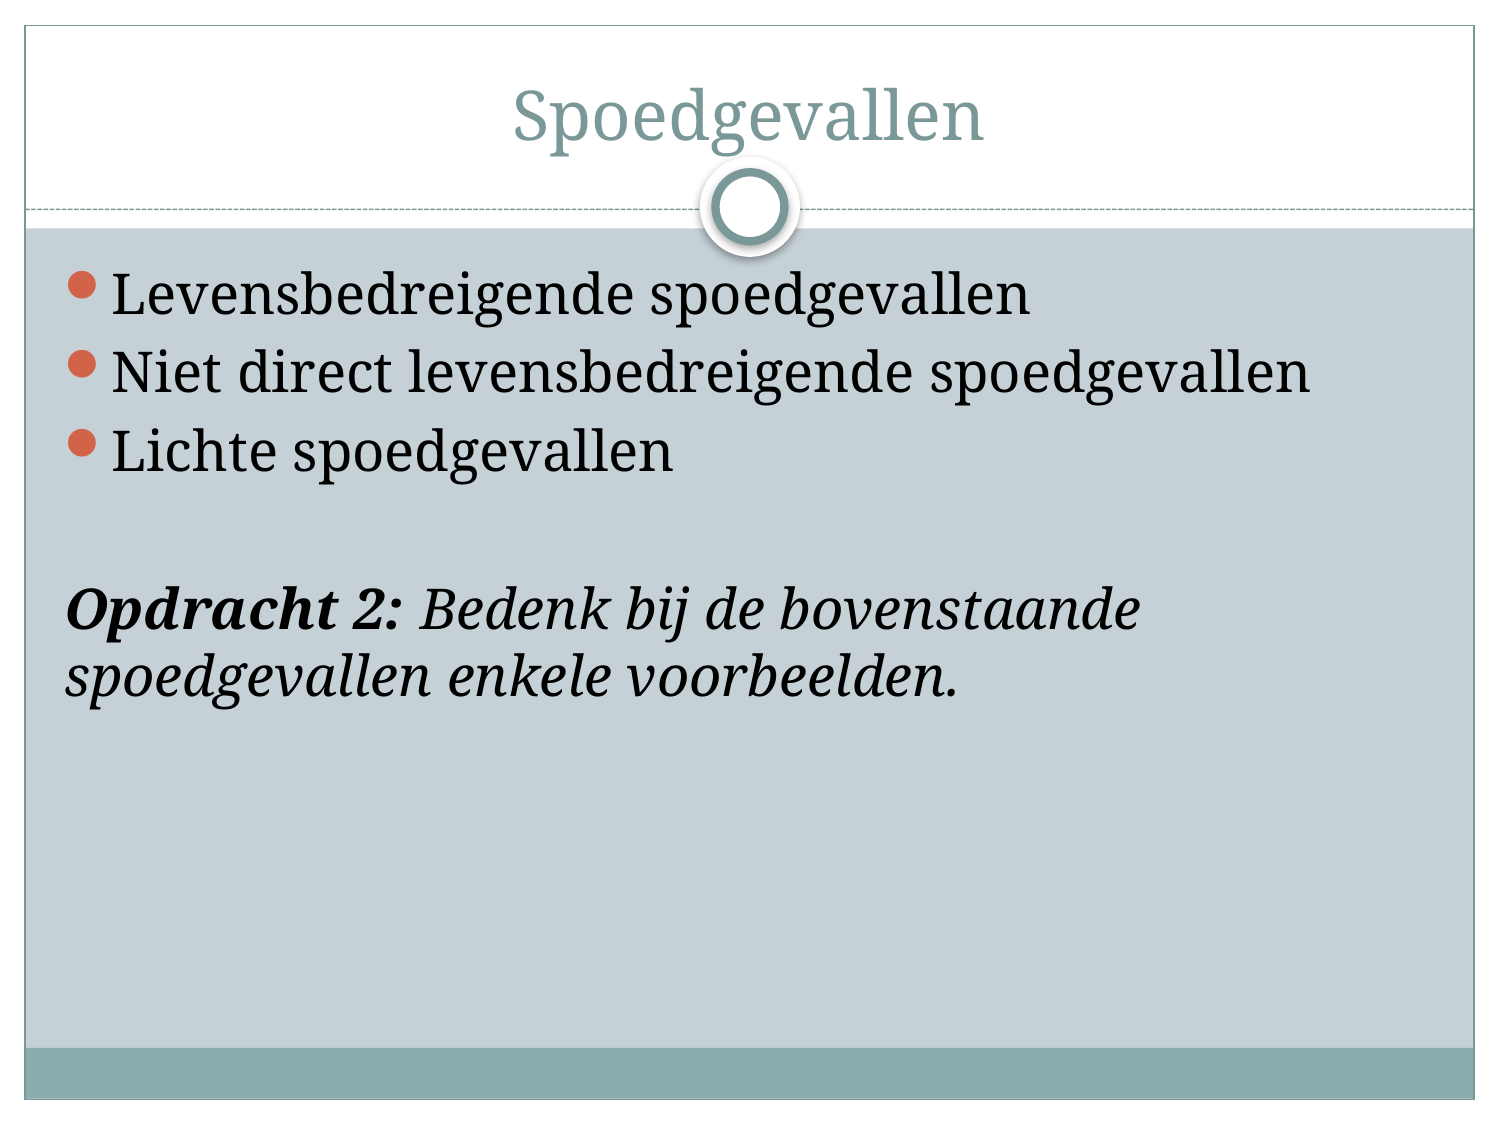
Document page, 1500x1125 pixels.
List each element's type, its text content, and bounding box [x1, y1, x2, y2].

list Levensbedreigende spoedgevallen Niet direct levensbedreigende spoedgevallen Lichte spoedgevallen Opdracht 2: Bedenk bij de bovenstaande spoedgevallen enkele voorbeelden. [49, 250, 1445, 1001]
title Spoedgevallen [49, 37, 1450, 162]
